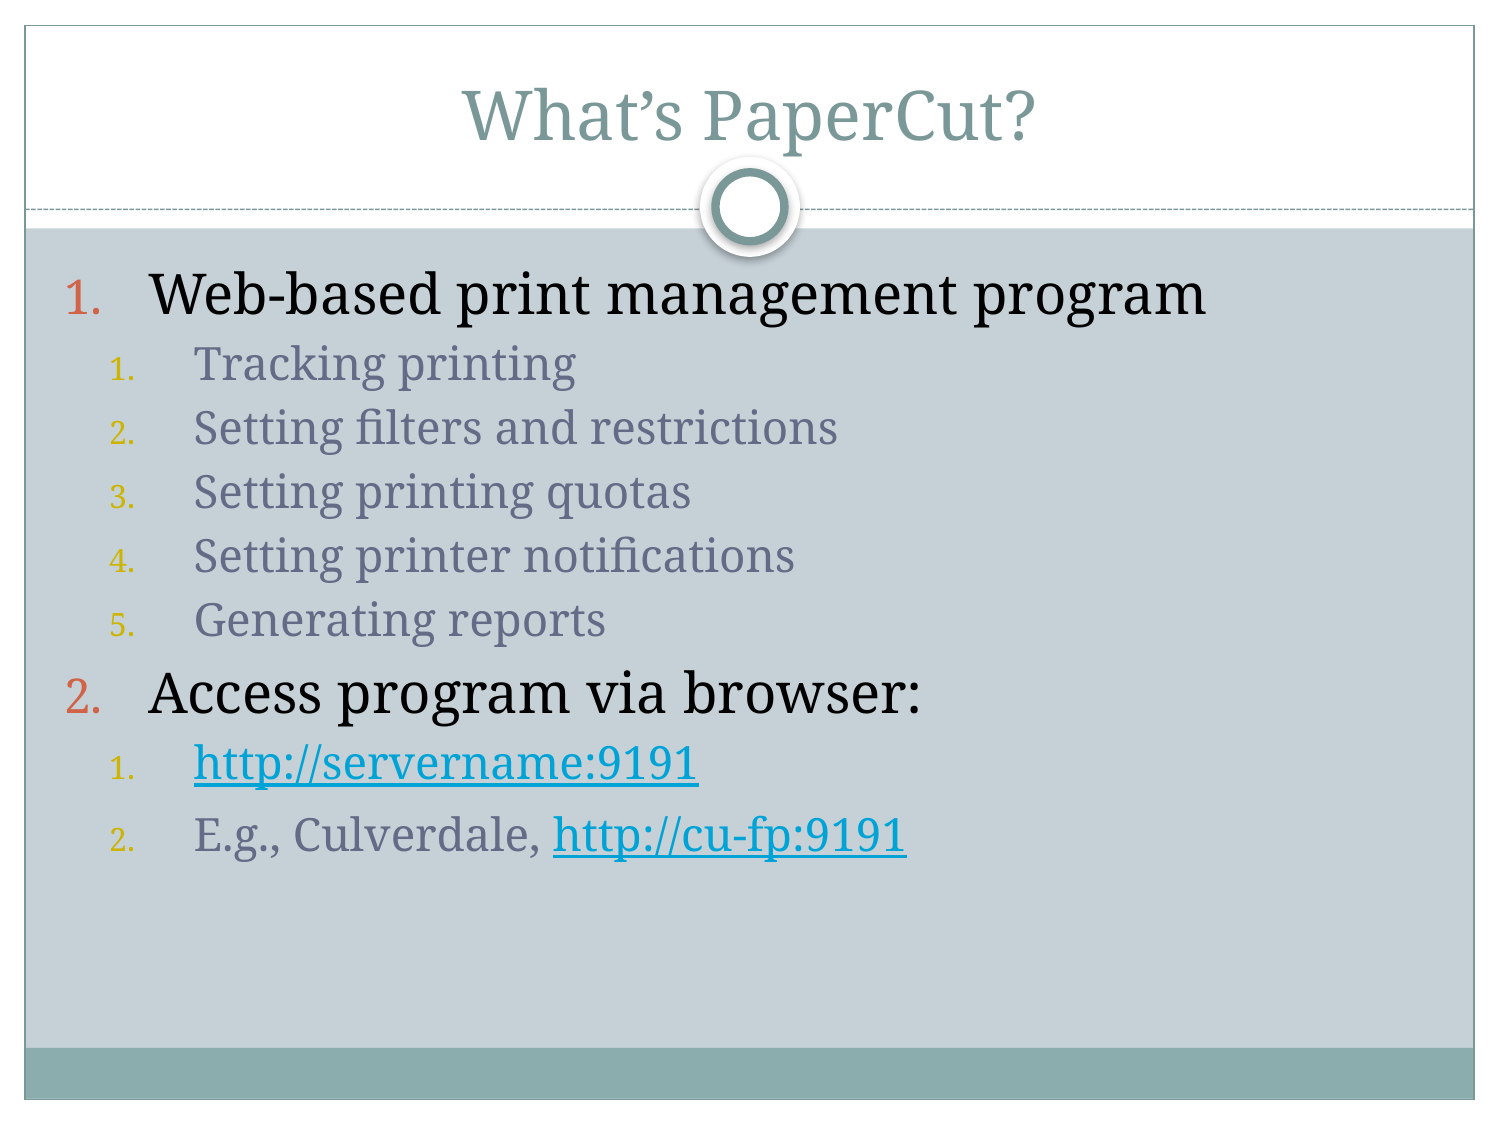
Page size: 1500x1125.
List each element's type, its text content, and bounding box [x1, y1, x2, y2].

title What’s PaperCut? [49, 37, 1450, 162]
list Web-based print management program Tracking printing Setting filters and restrictions Setting printing quotas Setting printer notifications Generating reports Access program via browser: http://servername:9191 E.g., Culverdale, http://cu-fp:9191 [49, 250, 1445, 1001]
